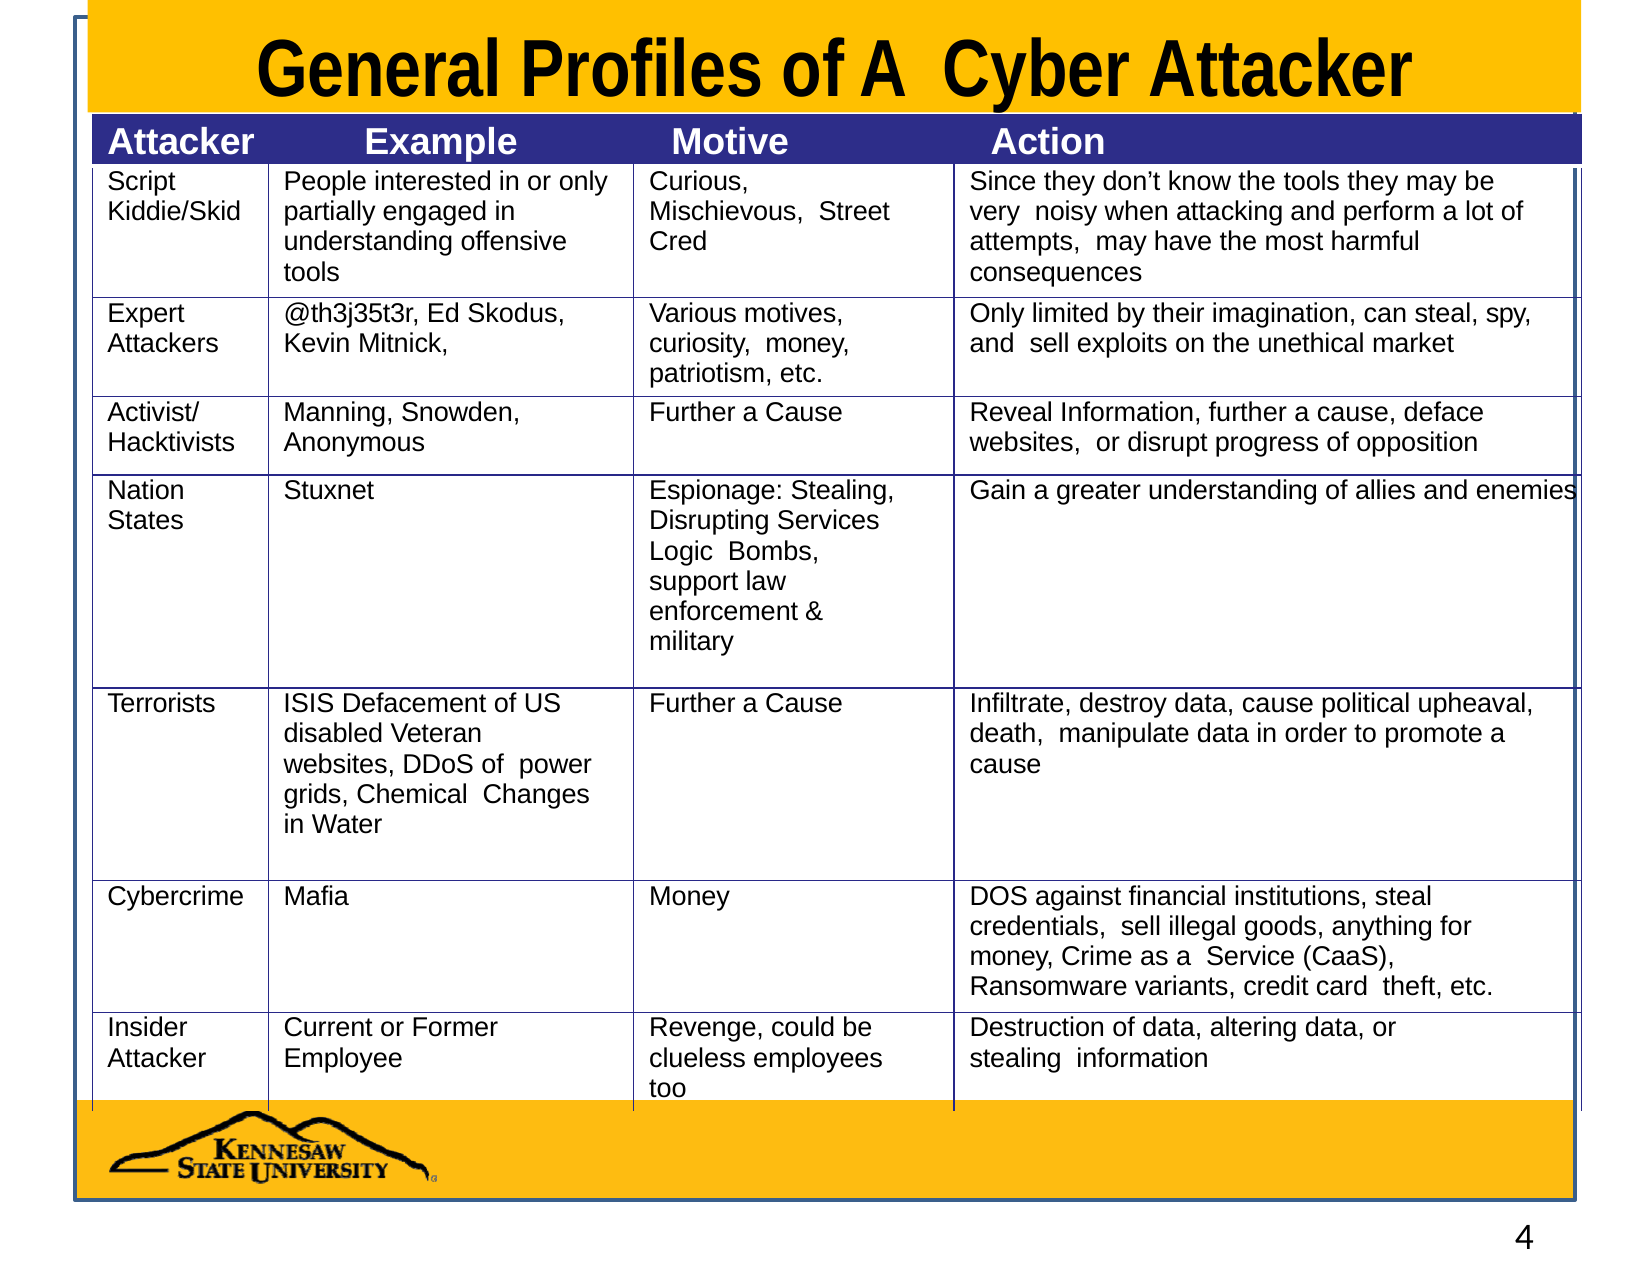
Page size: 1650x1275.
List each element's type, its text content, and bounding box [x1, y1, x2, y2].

table_cell Further a Cause [634, 397, 953, 474]
table_cell Curious, Mischievous, Street Cred [634, 168, 953, 297]
table_cell Expert Attackers [93, 298, 268, 396]
table_cell @th3j35t3r, Ed Skodus, Kevin Mitnick, [269, 298, 633, 396]
table_cell Revenge, could be clueless employees too [634, 1013, 953, 1111]
table_cell ISIS Defacement of US disabled Veteran websites, DDoS of power grids, Chemical Changes in Water [269, 689, 633, 880]
table_cell Only limited by their imagination, can steal, spy, and sell exploits on the unethical market [955, 298, 1581, 396]
table_cell Current or Former Employee [269, 1013, 633, 1111]
table_cell Stuxnet [269, 476, 633, 687]
table_cell Mafia [269, 881, 633, 1012]
table_cell Insider Attacker [93, 1013, 268, 1111]
table_cell Script Kiddie/Skid [93, 168, 268, 297]
table_cell DOS against financial institutions, steal credentials, sell illegal goods, anything for money, Crime as a Service (CaaS), Ransomware variants, credit card theft, etc. [955, 881, 1581, 1012]
table_cell Since they don’t know the tools they may be very noisy when attacking and perform a lot of attempts, may have the most harmful consequences [955, 168, 1581, 297]
table_cell Various motives, curiosity, money, patriotism, etc. [634, 298, 953, 396]
picture [108, 1111, 437, 1184]
table_header Attacker Example Motive Action [93, 114, 1581, 164]
table_cell Cybercrime [93, 881, 268, 1012]
title General Profiles of A Cyber Attacker [87, 0, 1582, 113]
table_cell Money [634, 881, 953, 1012]
table_cell Nation States [93, 476, 268, 687]
table_cell Reveal Information, further a cause, deface websites, or disrupt progress of opposition [955, 397, 1581, 474]
table_cell Activist/Hacktivists [93, 397, 268, 474]
table_cell Further a Cause [634, 689, 953, 880]
table_cell Manning, Snowden, Anonymous [269, 397, 633, 474]
table_cell Gain a greater understanding of allies and enemies [955, 476, 1581, 687]
table_cell Terrorists [93, 689, 268, 880]
table_cell Espionage: Stealing, Disrupting Services Logic Bombs, support law enforcement & military [634, 476, 953, 687]
table_cell People interested in or only partially engaged in understanding offensive tools [269, 168, 633, 297]
table_cell Destruction of data, altering data, or stealing information [955, 1013, 1581, 1111]
table_cell Infiltrate, destroy data, cause political upheaval, death, manipulate data in order to promote a cause [955, 689, 1581, 880]
